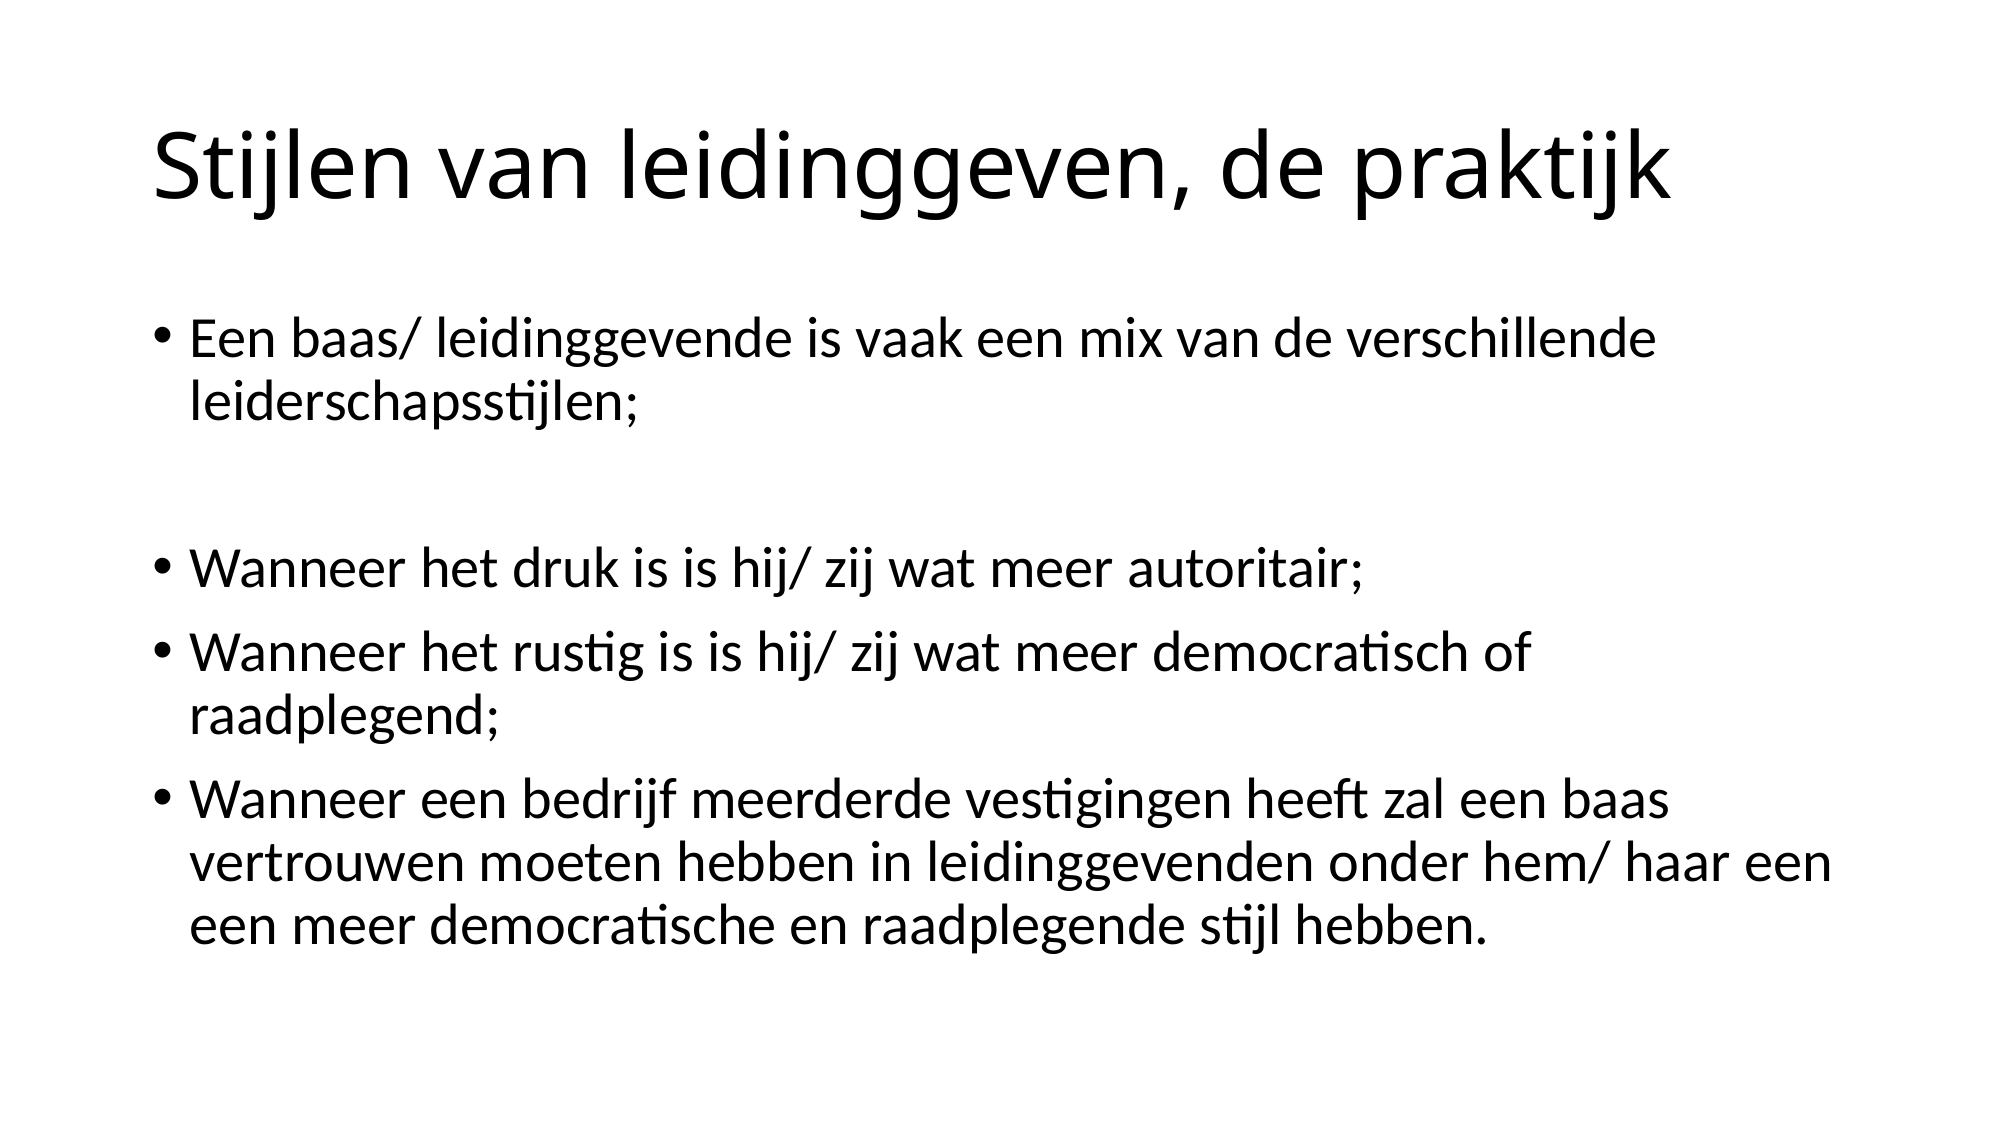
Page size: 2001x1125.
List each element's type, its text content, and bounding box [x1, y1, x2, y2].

list Een baas/ leidinggevende is vaak een mix van de verschillende leiderschapsstijlen; Wanneer het druk is is hij/ zij wat meer autoritair; Wanneer het rustig is is hij/ zij wat meer democratisch of raadplegend; Wanneer een bedrijf meerderde vestigingen heeft zal een baas vertrouwen moeten hebben in leidinggevenden onder hem/ haar een een meer democratische en raadplegende stijl hebben. [137, 299, 1863, 1014]
title Stijlen van leidinggeven, de praktijk [137, 59, 1863, 278]
